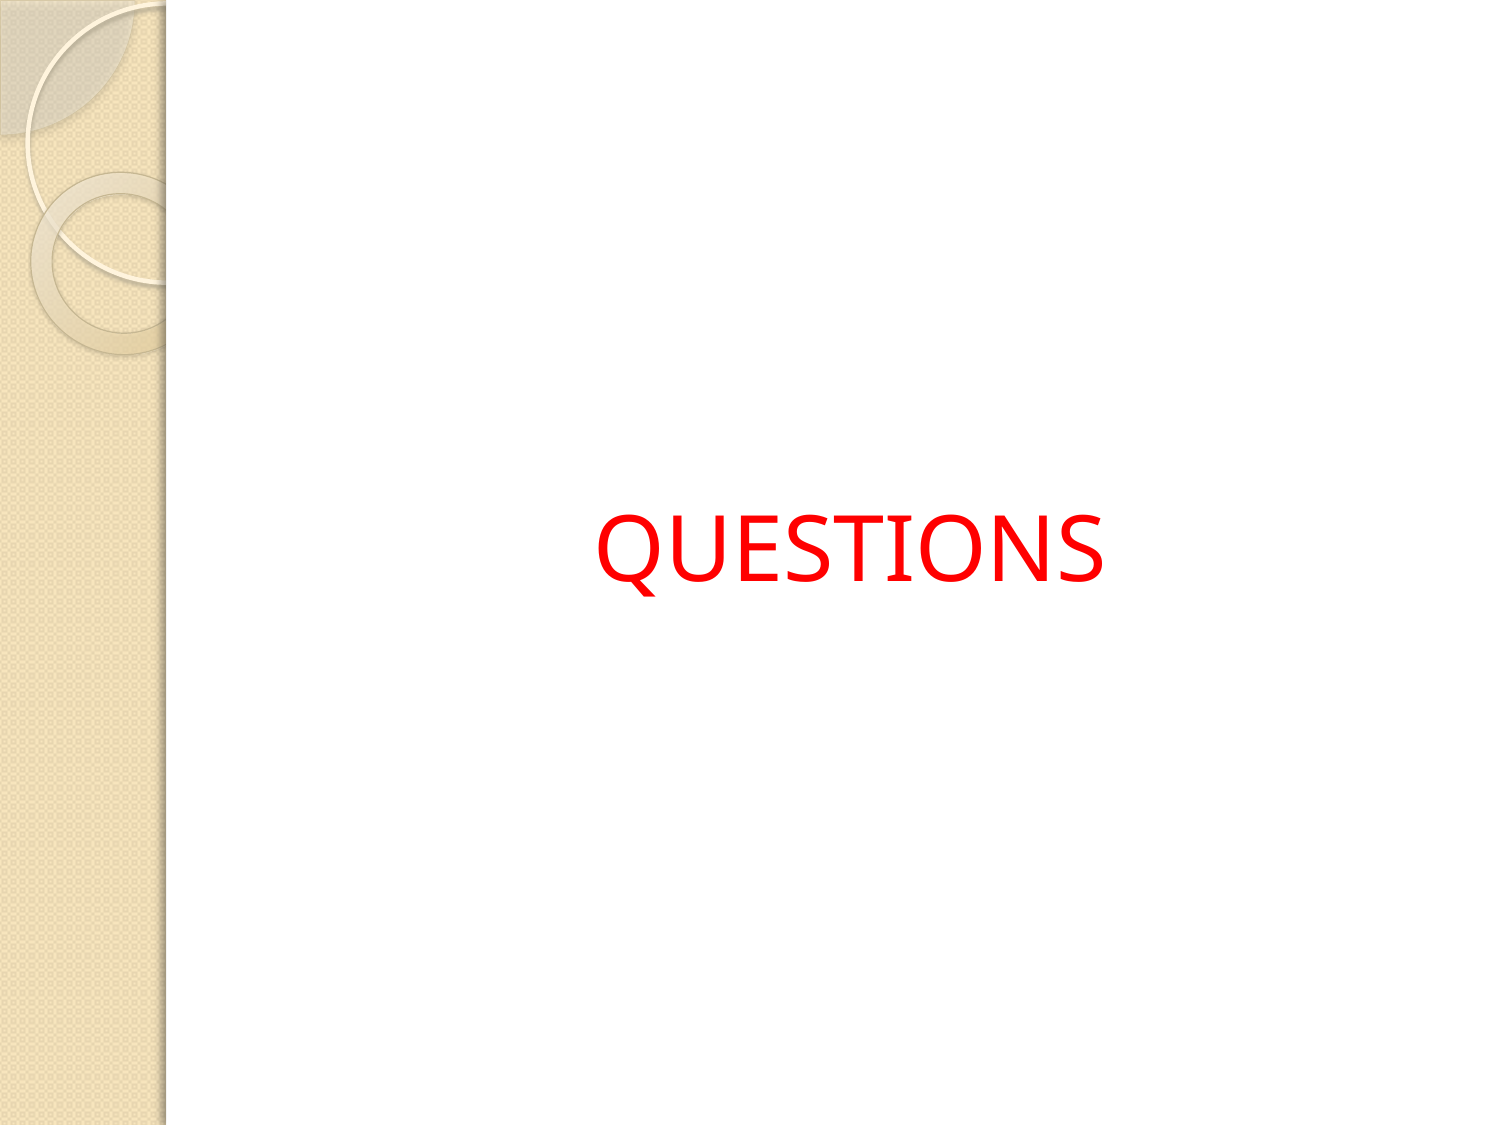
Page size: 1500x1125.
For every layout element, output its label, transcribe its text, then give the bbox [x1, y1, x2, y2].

list QUESTIONS [235, 237, 1466, 1025]
